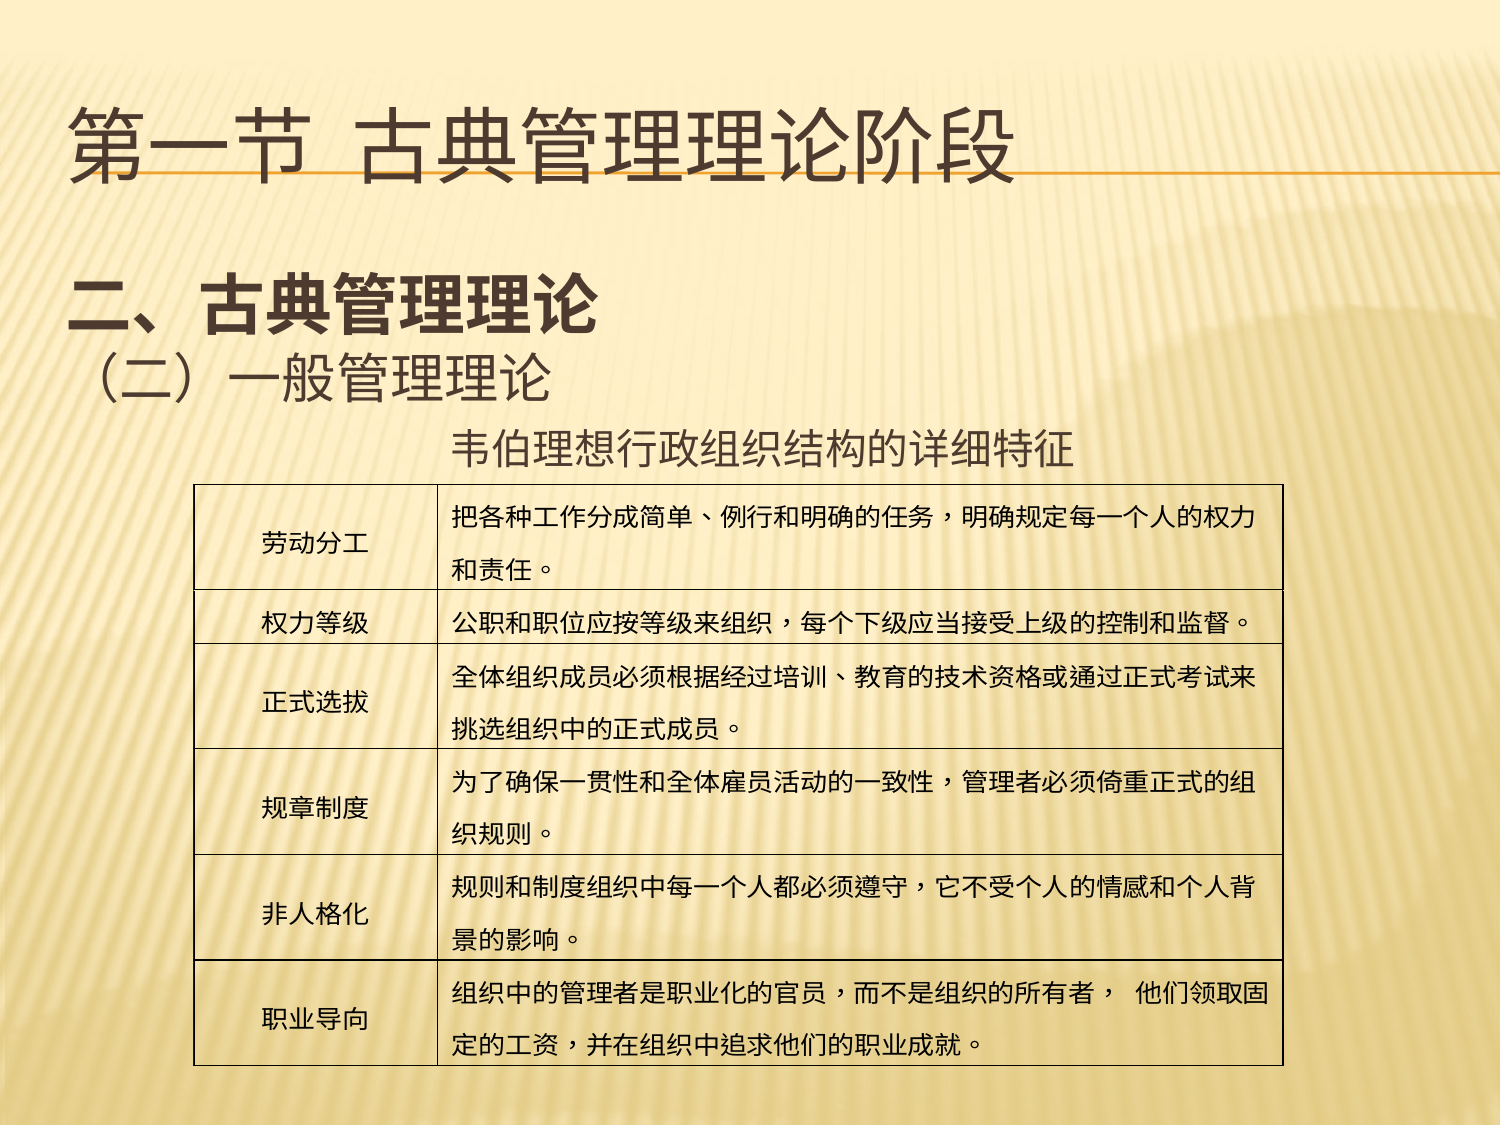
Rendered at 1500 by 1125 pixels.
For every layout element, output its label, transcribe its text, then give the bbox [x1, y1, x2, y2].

list 二、古典管理理论 （二）一般管理理论 韦伯理想行政组织结构的详细特征 [49, 254, 1476, 998]
title 第一节 古典管理理论阶段 [50, 75, 1475, 213]
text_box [193, 483, 1287, 1104]
